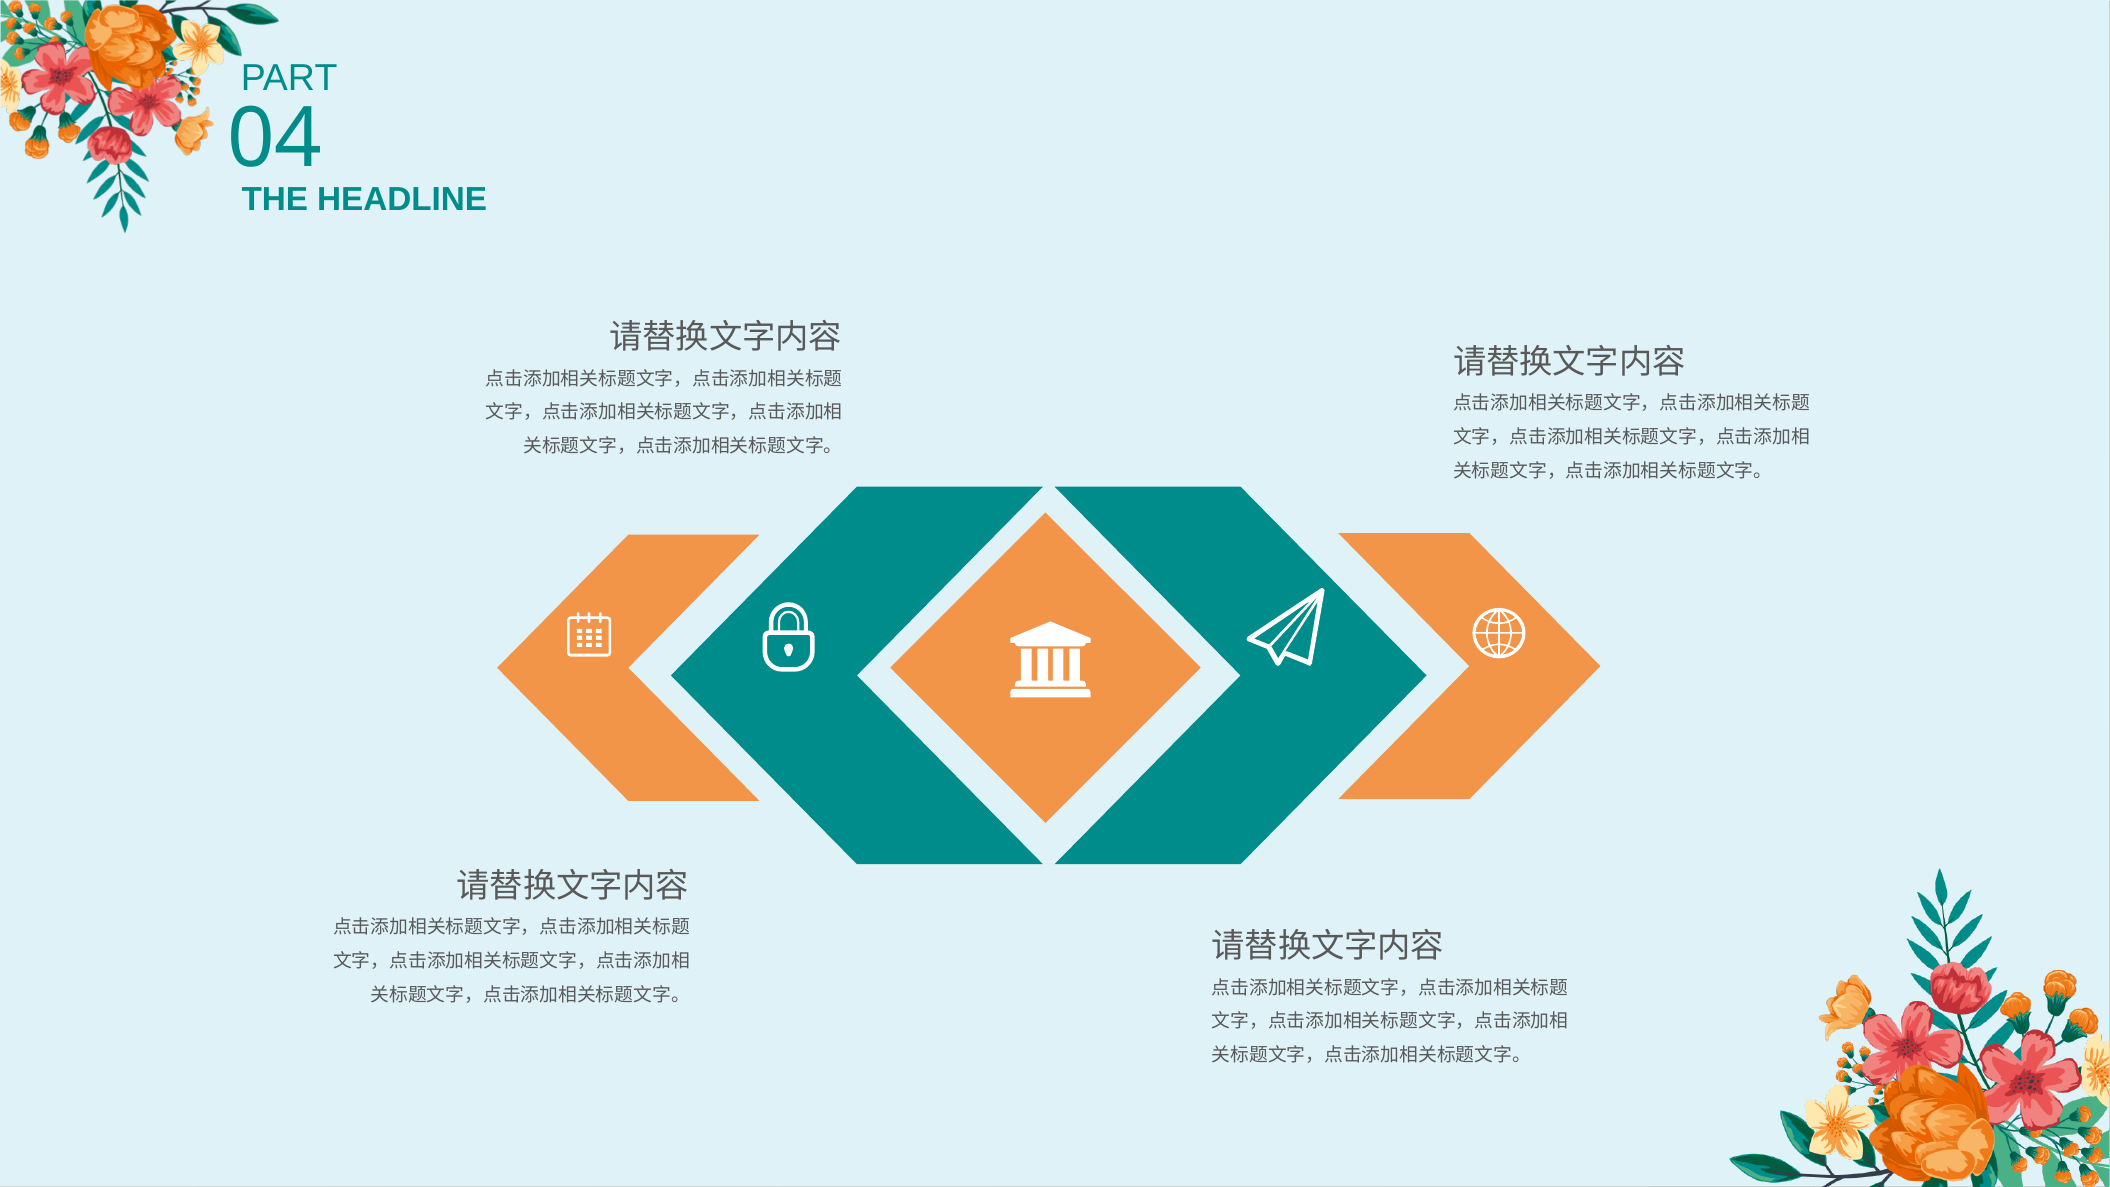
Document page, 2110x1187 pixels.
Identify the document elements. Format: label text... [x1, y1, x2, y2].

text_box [890, 512, 1201, 823]
text_box 请替换文字内容 点击添加相关标题文字，点击添加相关标题文字，点击添加相关标题文字，点击添加相关标题文字，点击添加相关标题文字。 [1438, 312, 1843, 489]
text_box 04 [212, 75, 338, 191]
picture [1725, 859, 2110, 1187]
text_box THE HEADLINE [226, 170, 503, 225]
text_box 请替换文字内容 点击添加相关标题文字，点击添加相关标题文字，点击添加相关标题文字，点击添加相关标题文字，点击添加相关标题文字。 [1196, 896, 1602, 1073]
text_box PART [226, 45, 353, 106]
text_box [567, 612, 612, 657]
text_box [495, 533, 762, 802]
picture [1, 1, 281, 239]
text_box [669, 485, 1046, 866]
text_box [1472, 607, 1526, 659]
text_box [1246, 587, 1325, 666]
text_box [1335, 531, 1602, 801]
text_box 请替换文字内容 点击添加相关标题文字，点击添加相关标题文字，点击添加相关标题文字，点击添加相关标题文字，点击添加相关标题文字。 [299, 836, 705, 1013]
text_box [762, 602, 815, 672]
text_box 请替换文字内容 点击添加相关标题文字，点击添加相关标题文字，点击添加相关标题文字，点击添加相关标题文字，点击添加相关标题文字。 [452, 288, 857, 464]
text_box [1052, 485, 1428, 866]
